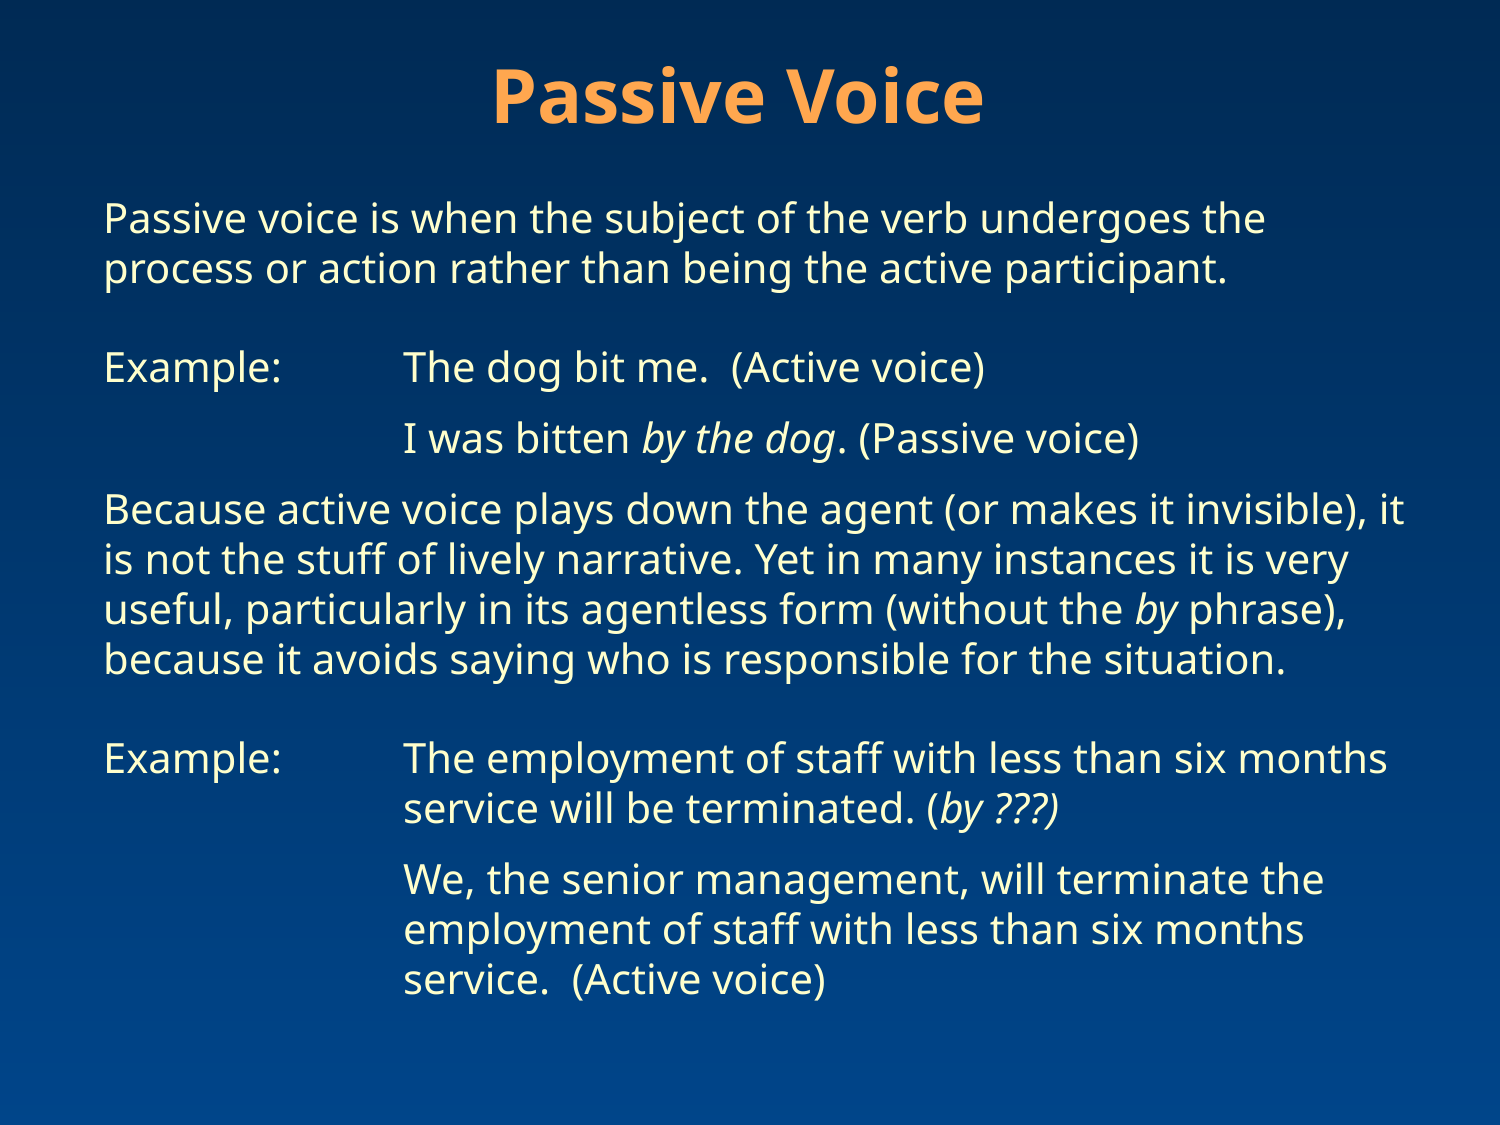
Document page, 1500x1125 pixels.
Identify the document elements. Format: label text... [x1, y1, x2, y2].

text_box Passive voice is when the subject of the verb undergoes the process or action rather than being the active participant. Example: The dog bit me. (Active voice) I was bitten by the dog. (Passive voice) Because active voice plays down the agent (or makes it invisible), it is not the stuff of lively narrative. Yet in many instances it is very useful, particularly in its agentless form (without the by phrase), because it avoids saying who is responsible for the situation. Example: The employment of staff with less than six months service will be terminated. (by ???) We, the senior management, will terminate the employment of staff with less than six months service. (Active voice) [88, 184, 1424, 1011]
text_box Passive Voice [112, 31, 1365, 157]
